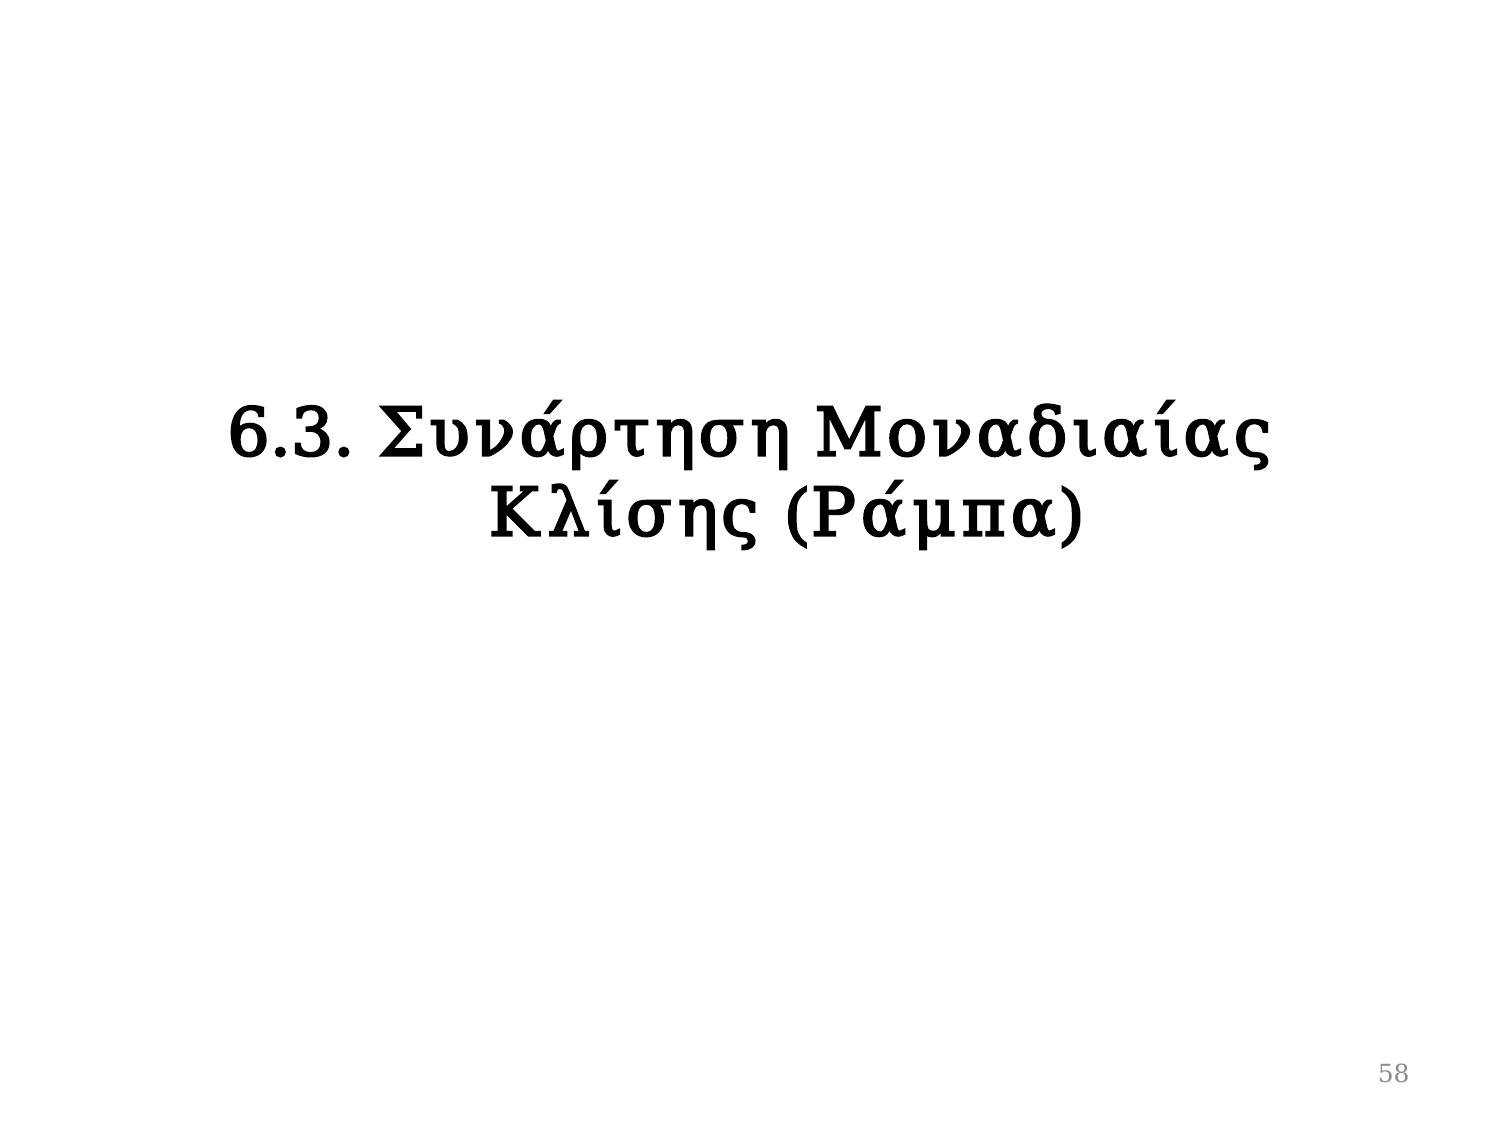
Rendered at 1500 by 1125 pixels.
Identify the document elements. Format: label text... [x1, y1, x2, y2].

title 6.3. Συνάρτηση Μοναδιαίας Κλίσης (Ράμπα) [75, 375, 1425, 563]
slide_number 58 [1074, 1042, 1425, 1103]
